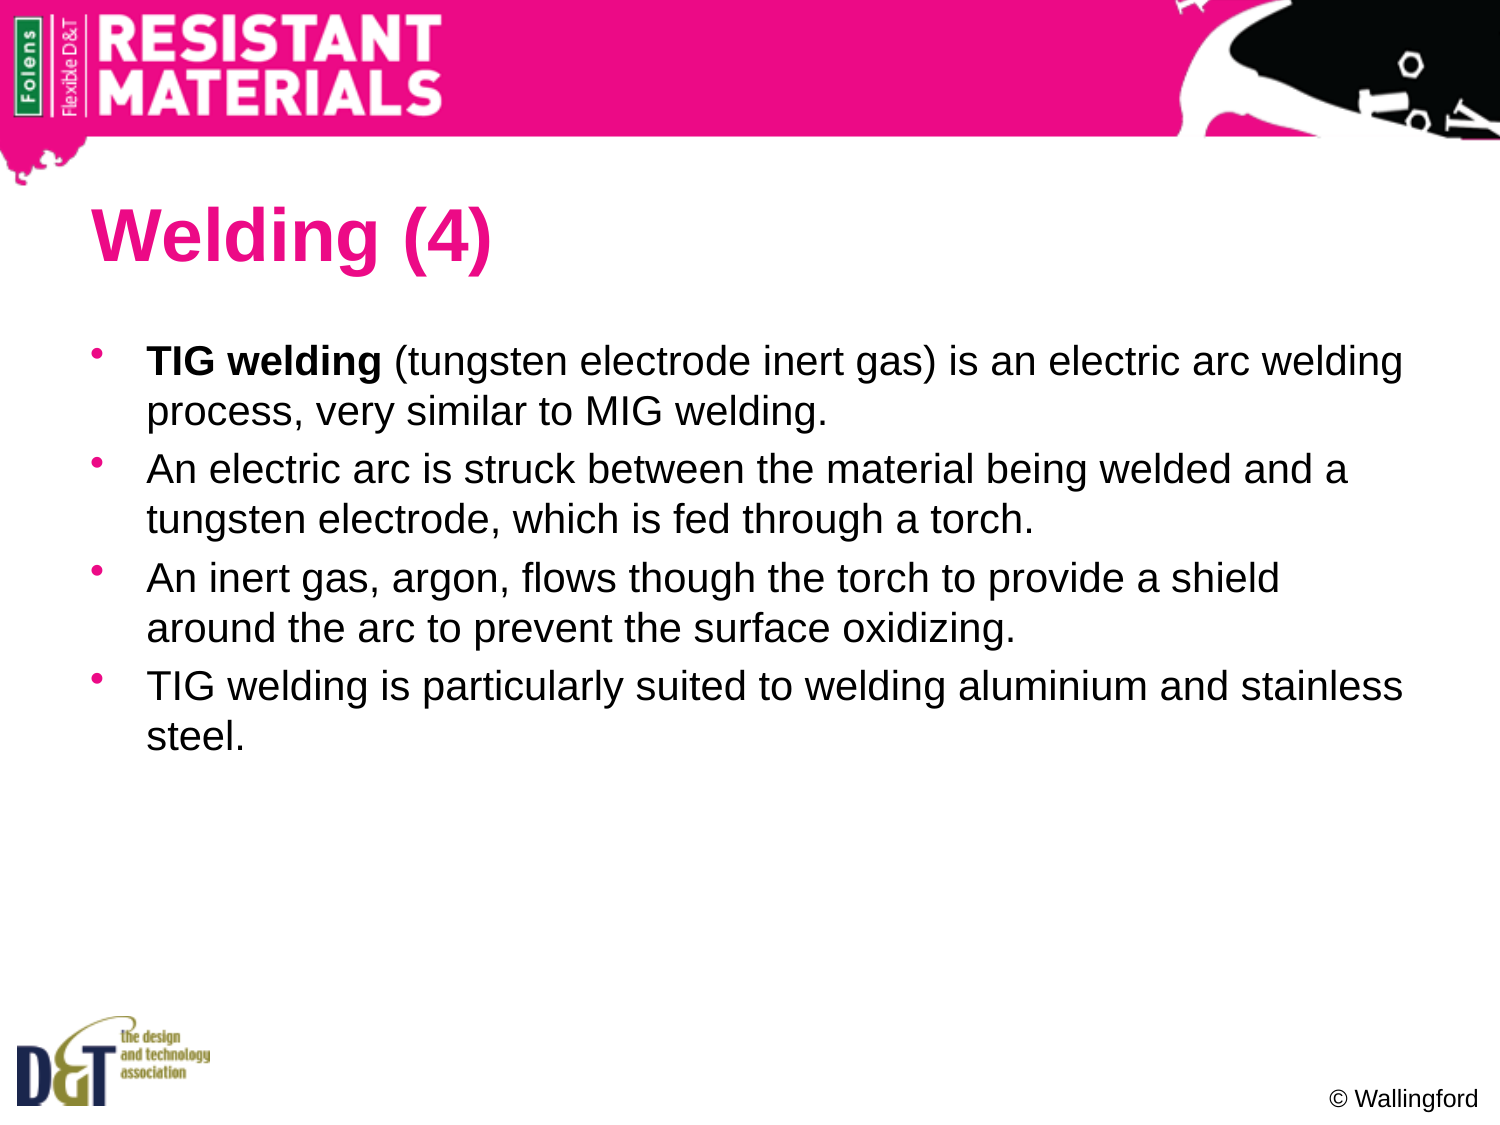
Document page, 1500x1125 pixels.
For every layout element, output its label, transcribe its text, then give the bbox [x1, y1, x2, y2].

title Welding (4) [76, 160, 1427, 301]
text_box © Wallingford [1257, 1074, 1495, 1125]
picture [0, 0, 1500, 1125]
list TIG welding (tungsten electrode inert gas) is an electric arc welding process, very similar to MIG welding. An electric arc is struck between the material being welded and a tungsten electrode, which is fed through a torch. An inert gas, argon, flows though the torch to provide a shield around the arc to prevent the surface oxidizing. TIG welding is particularly suited to welding aluminium and stainless steel. [75, 326, 1425, 1005]
